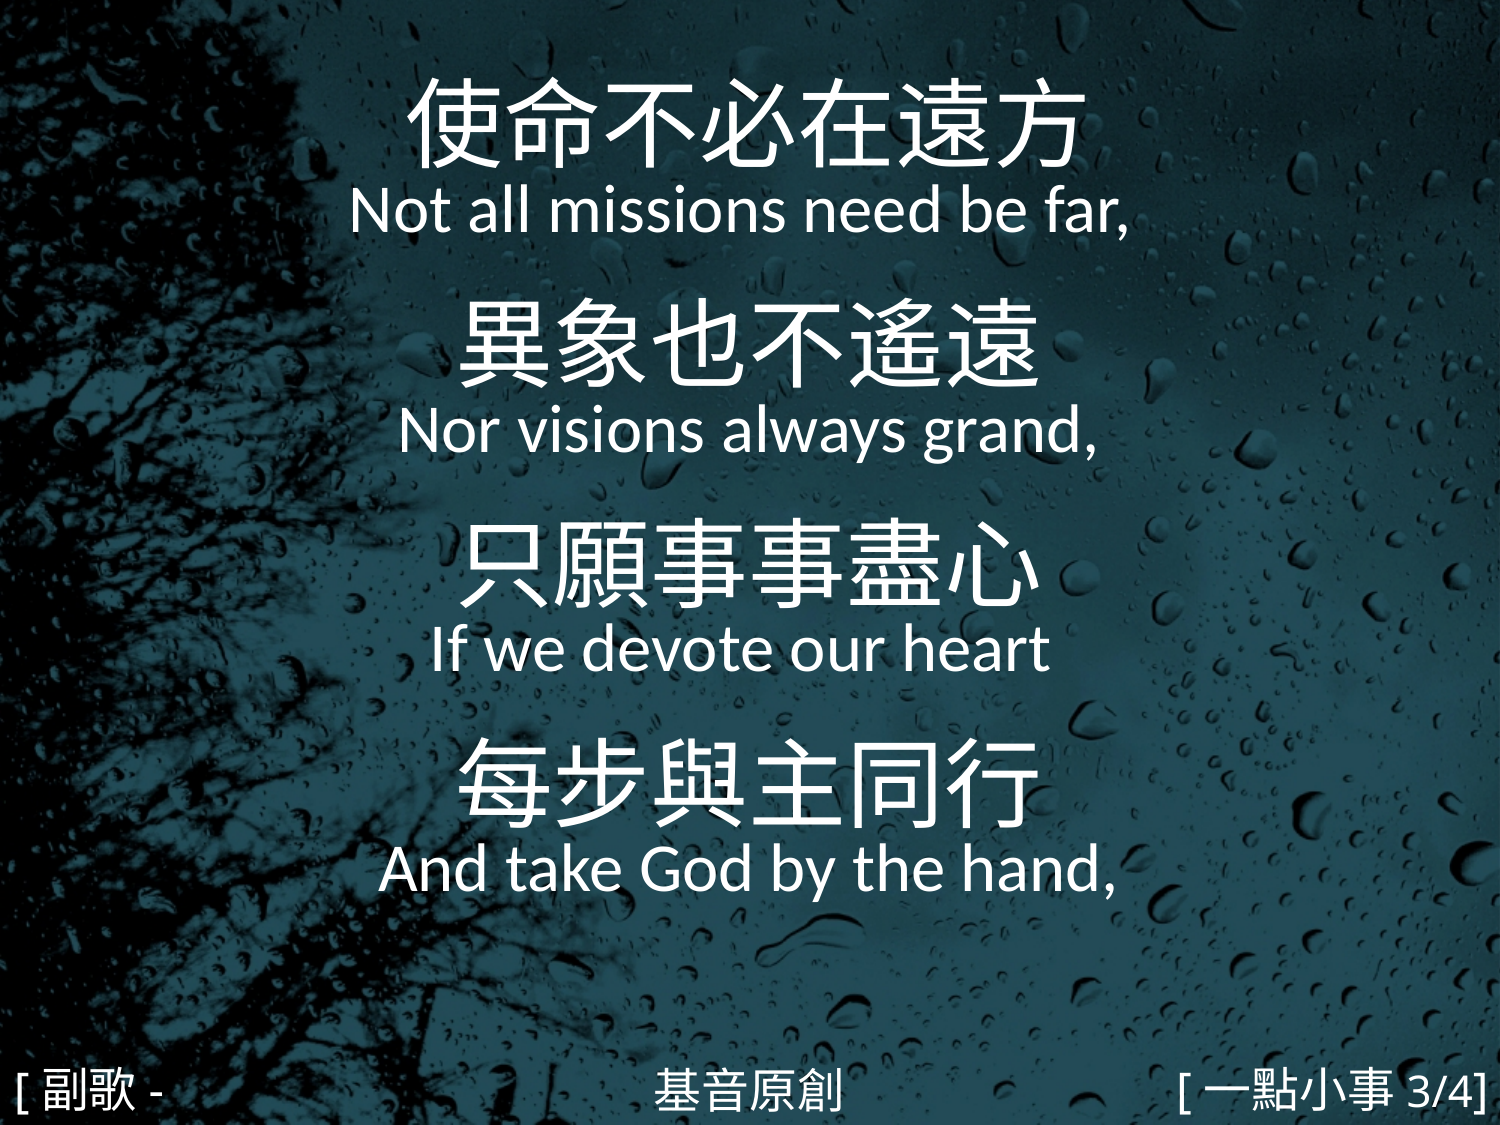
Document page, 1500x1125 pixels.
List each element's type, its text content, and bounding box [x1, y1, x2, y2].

text_box 基音原創 [0, 1053, 1500, 1125]
text_box 使命不必在遠方 Not all missions need be far, 異象也不遙遠 Nor visions always grand, 只願事事盡心 If we devote our heart 每步與主同行 And take God by the hand, [0, 78, 1499, 911]
picture [0, 0, 1500, 1053]
